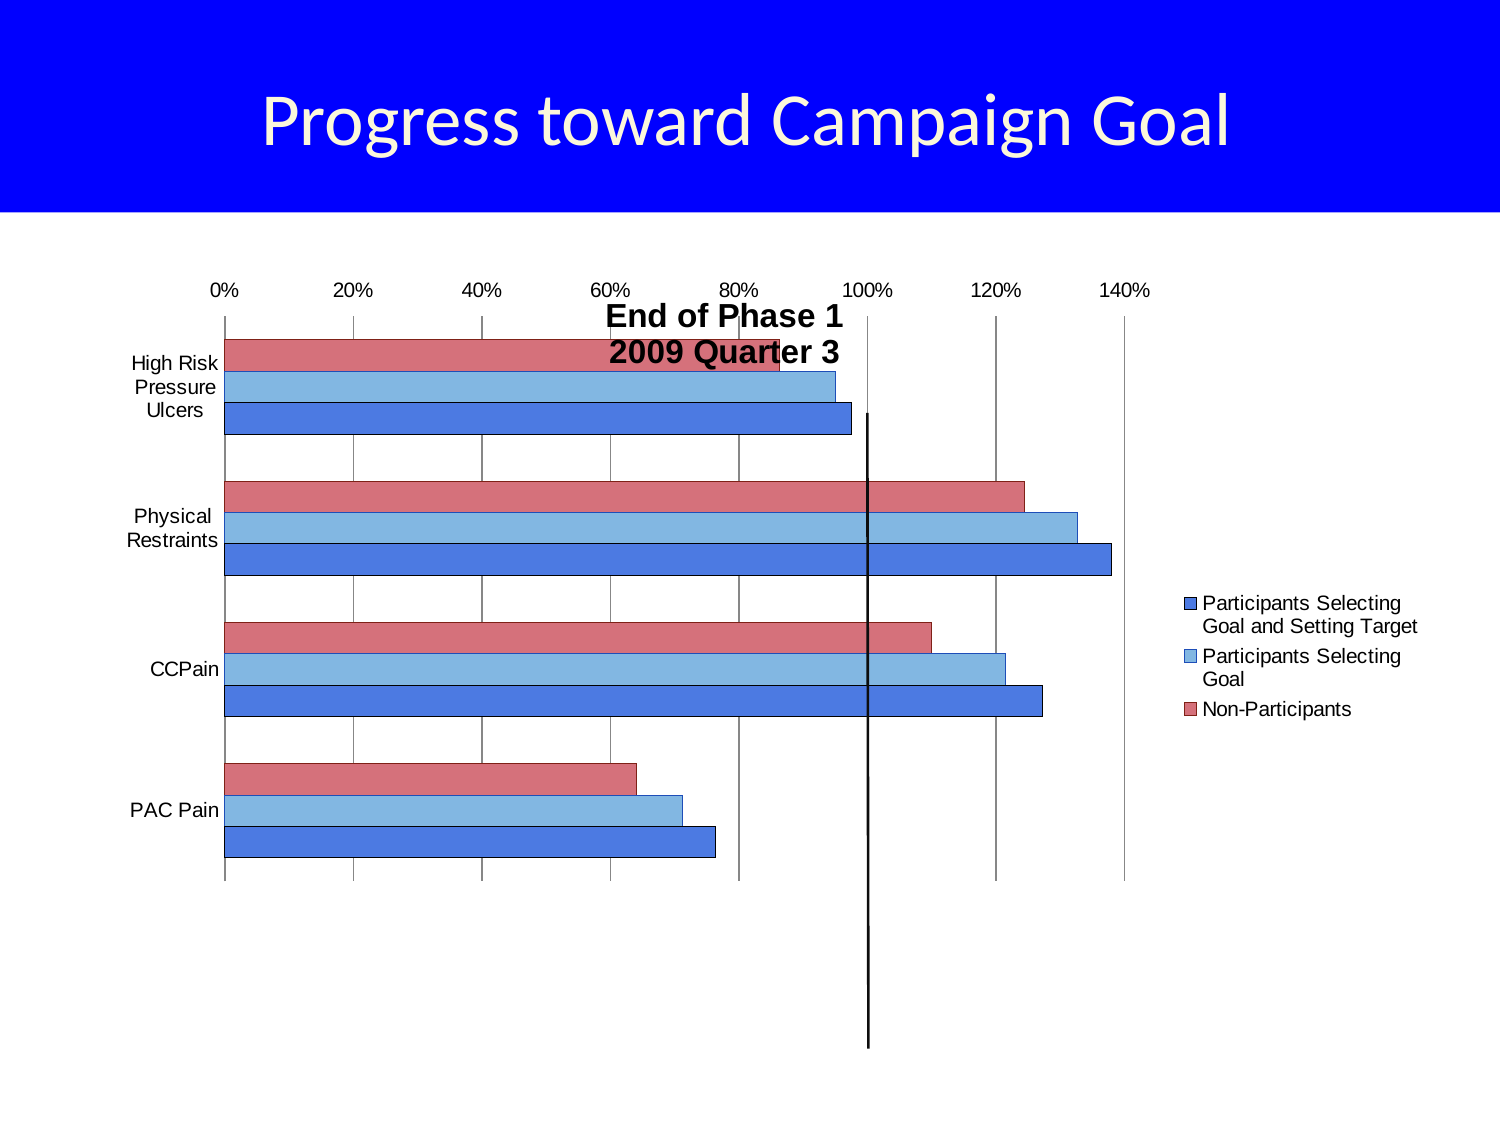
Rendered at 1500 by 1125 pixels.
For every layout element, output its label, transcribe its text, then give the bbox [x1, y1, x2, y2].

chart [99, 262, 1438, 1051]
title Progress toward Campaign Goal [0, 0, 1500, 213]
